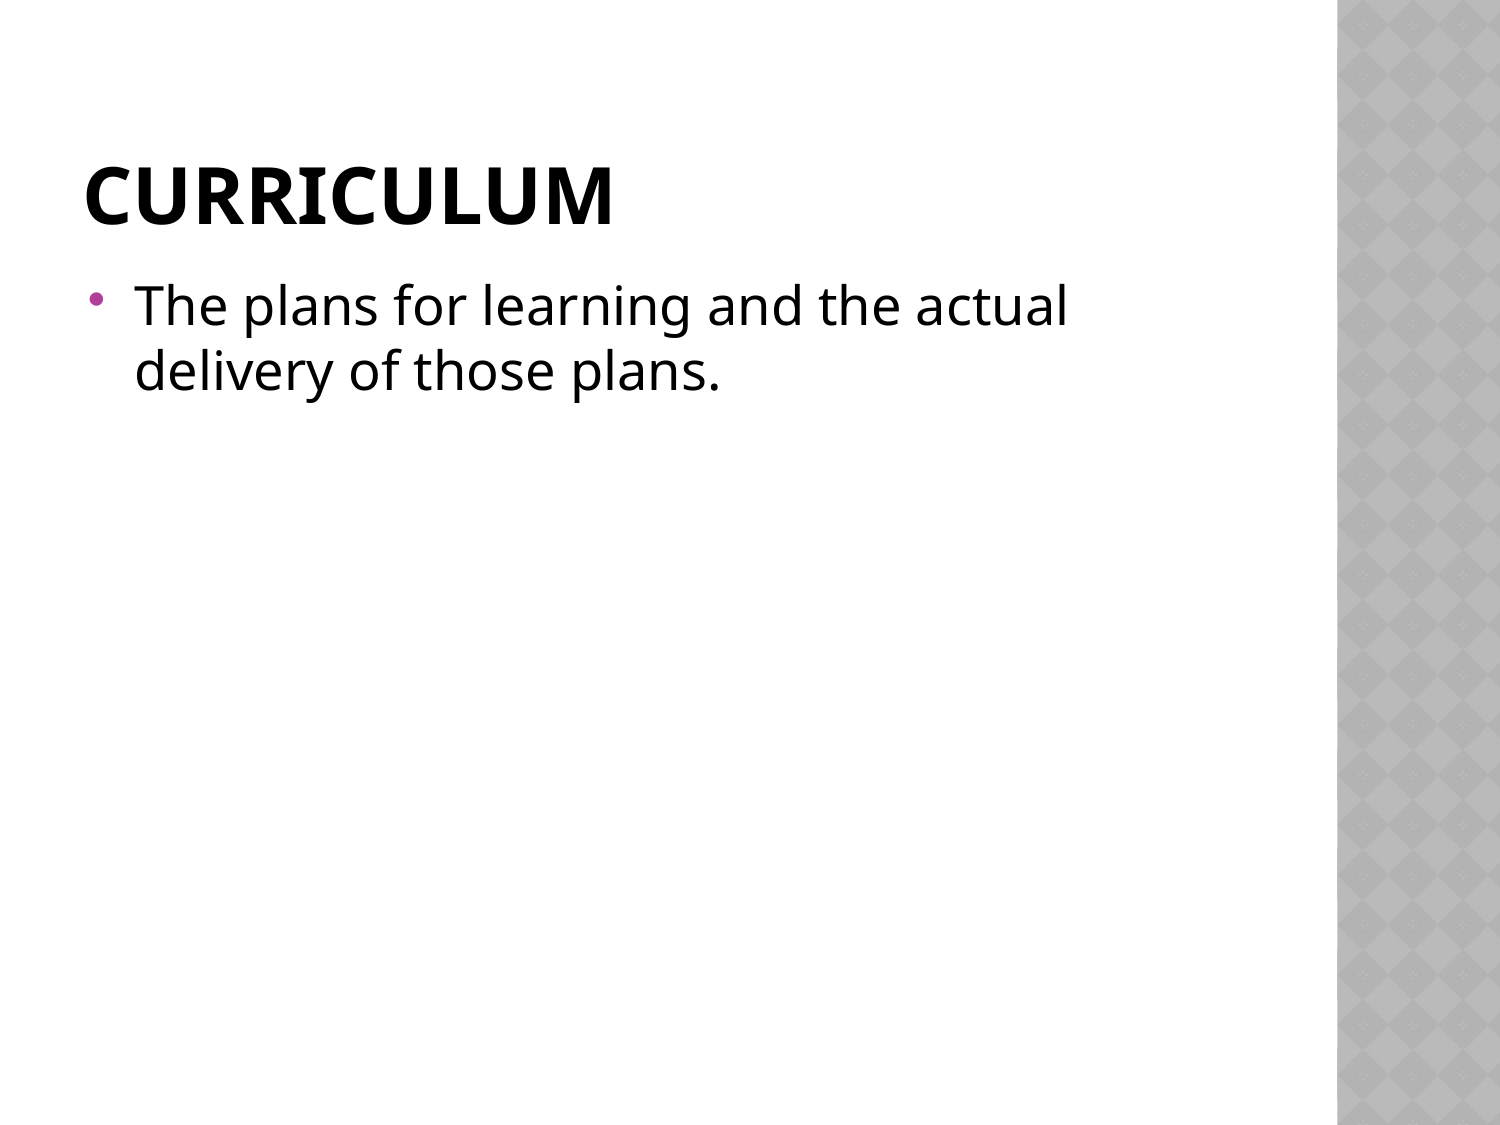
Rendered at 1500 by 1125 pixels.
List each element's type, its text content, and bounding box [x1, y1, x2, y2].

list The plans for learning and the actual delivery of those plans. [75, 264, 1263, 1059]
title Curriculum [75, 52, 1263, 240]
